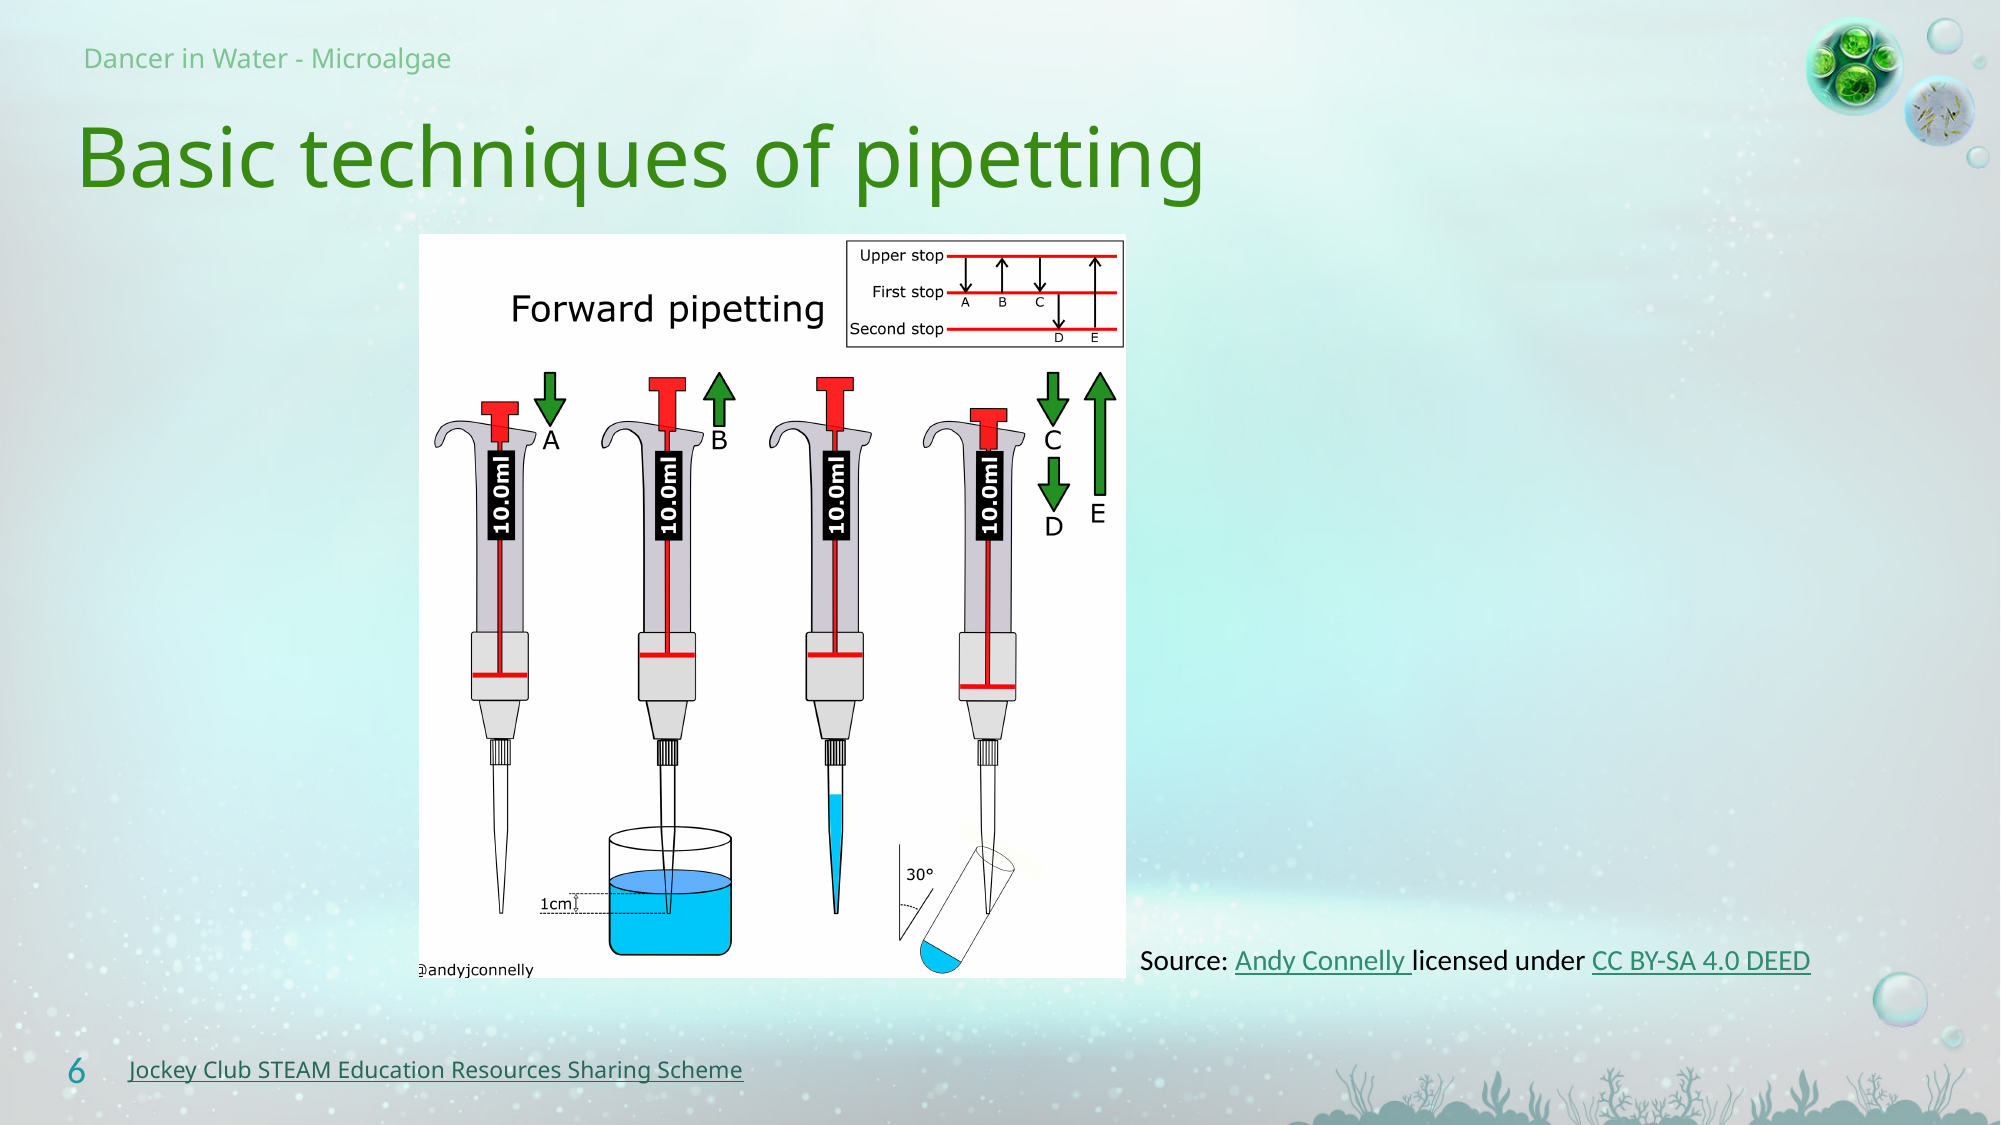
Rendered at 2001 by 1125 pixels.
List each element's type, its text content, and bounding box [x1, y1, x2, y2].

slide_number 6 [35, 1038, 118, 1099]
text_box Source: Andy Connelly licensed under CC BY-SA 4.0 DEED [1125, 934, 1934, 1019]
title Basic techniques of pipetting [61, 96, 1571, 229]
picture [0, 0, 2001, 1125]
